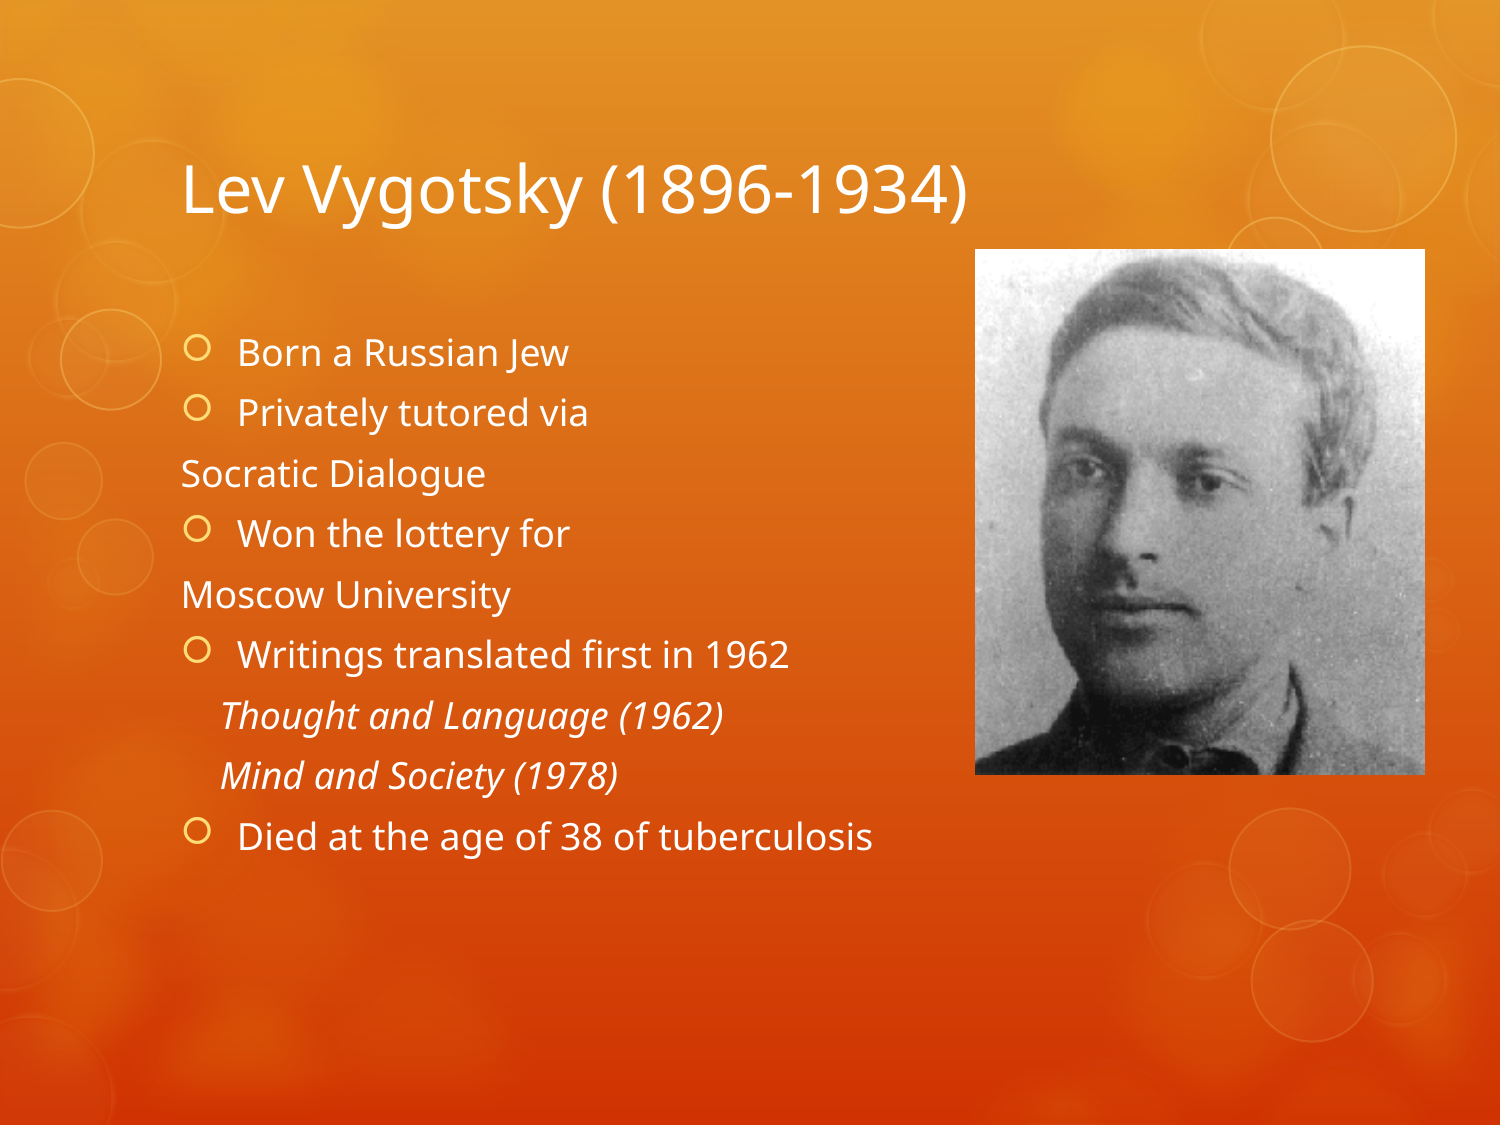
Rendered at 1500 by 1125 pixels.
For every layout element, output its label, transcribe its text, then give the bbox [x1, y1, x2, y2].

list Born a Russian Jew Privately tutored via Socratic Dialogue Won the lottery for Moscow University Writings translated first in 1962 Thought and Language (1962) Mind and Society (1978) Died at the age of 38 of tuberculosis [165, 296, 1335, 962]
title Lev Vygotsky (1896-1934) [165, 110, 1335, 263]
picture [974, 249, 1426, 776]
